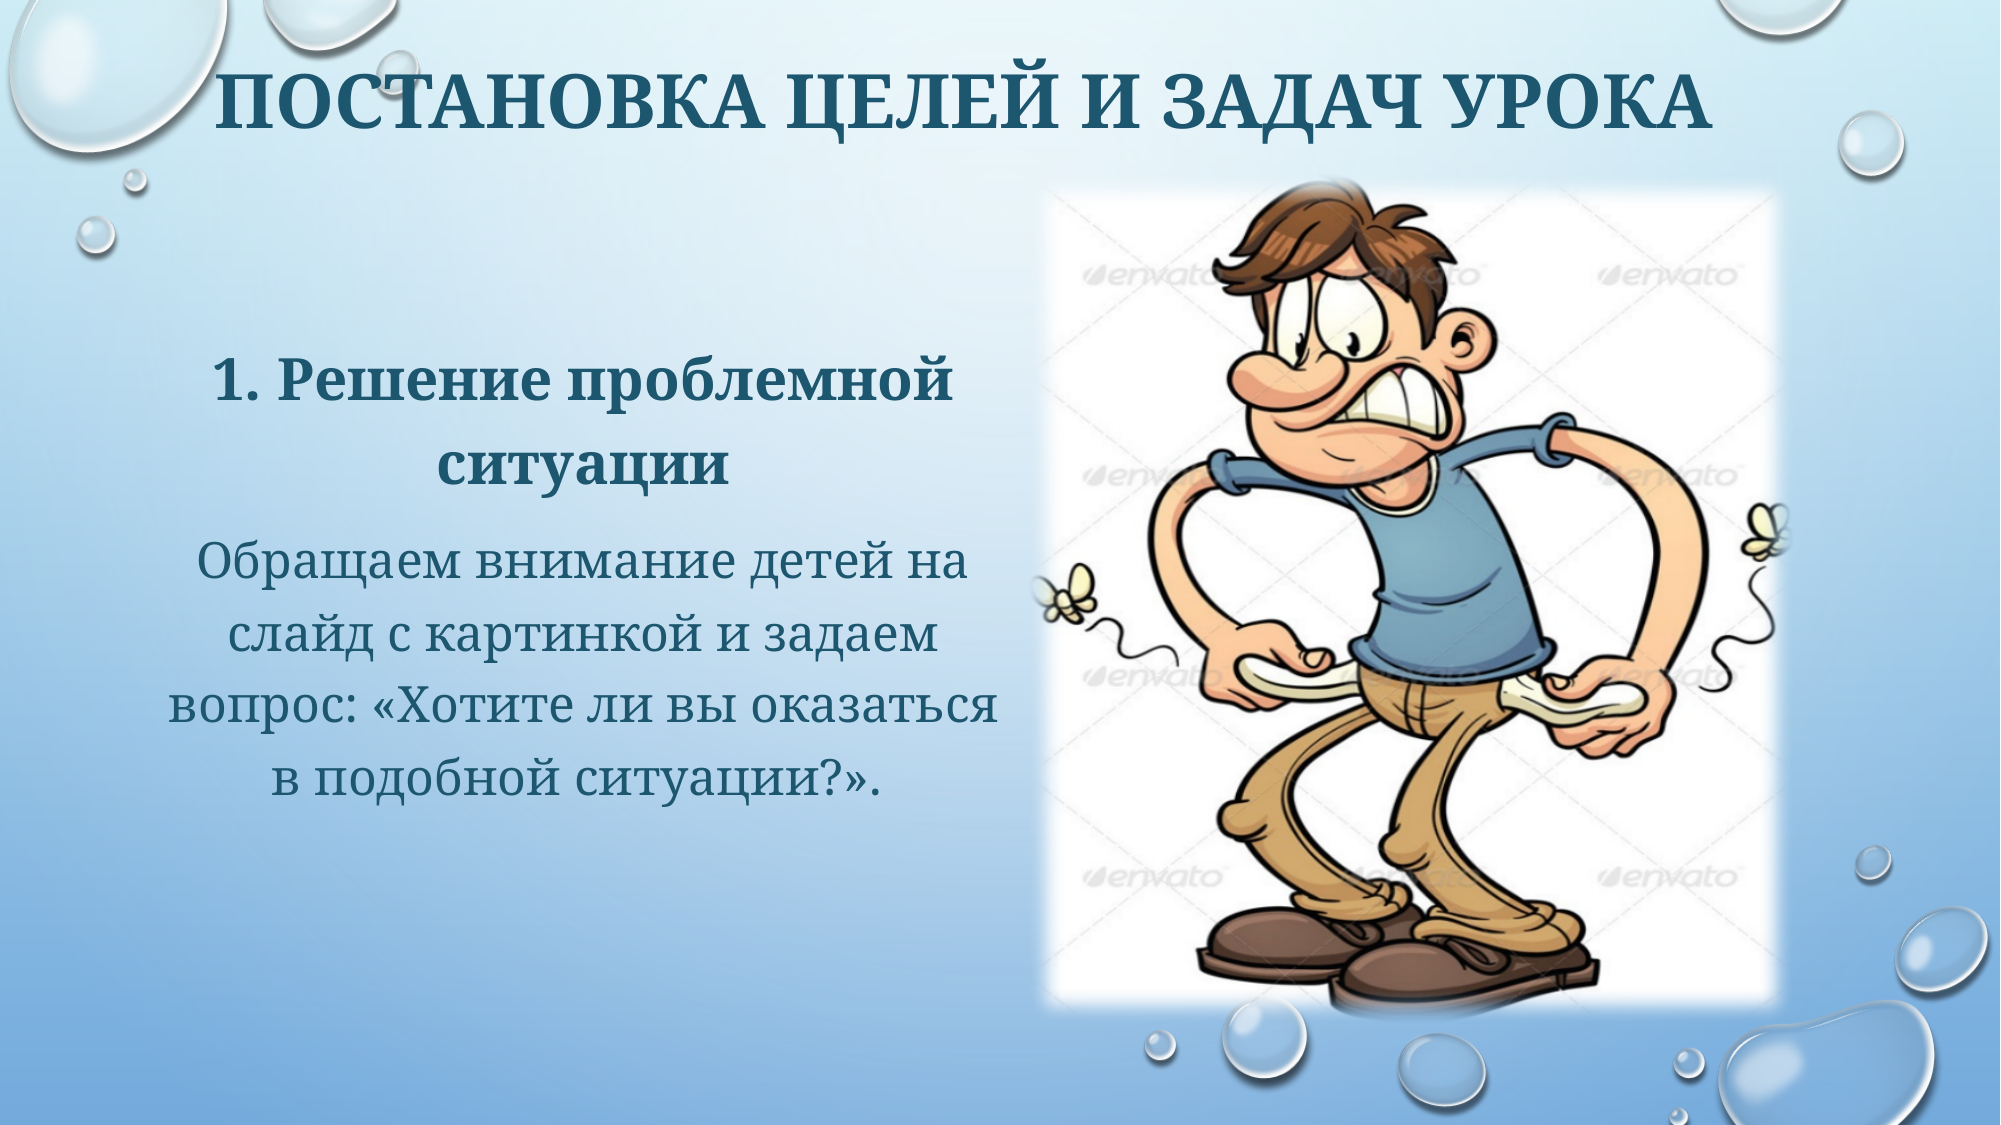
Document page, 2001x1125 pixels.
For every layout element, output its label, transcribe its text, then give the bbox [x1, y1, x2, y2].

text_box 1. Решение проблемной ситуации Обращаем внимание детей на слайд с картинкой и задаем вопрос: «Хотите ли вы оказаться в подобной ситуации?». [150, 320, 1017, 883]
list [1028, 172, 1796, 1024]
picture [0, 0, 2000, 1125]
title Постановка целей и задач урока [0, 15, 1899, 171]
